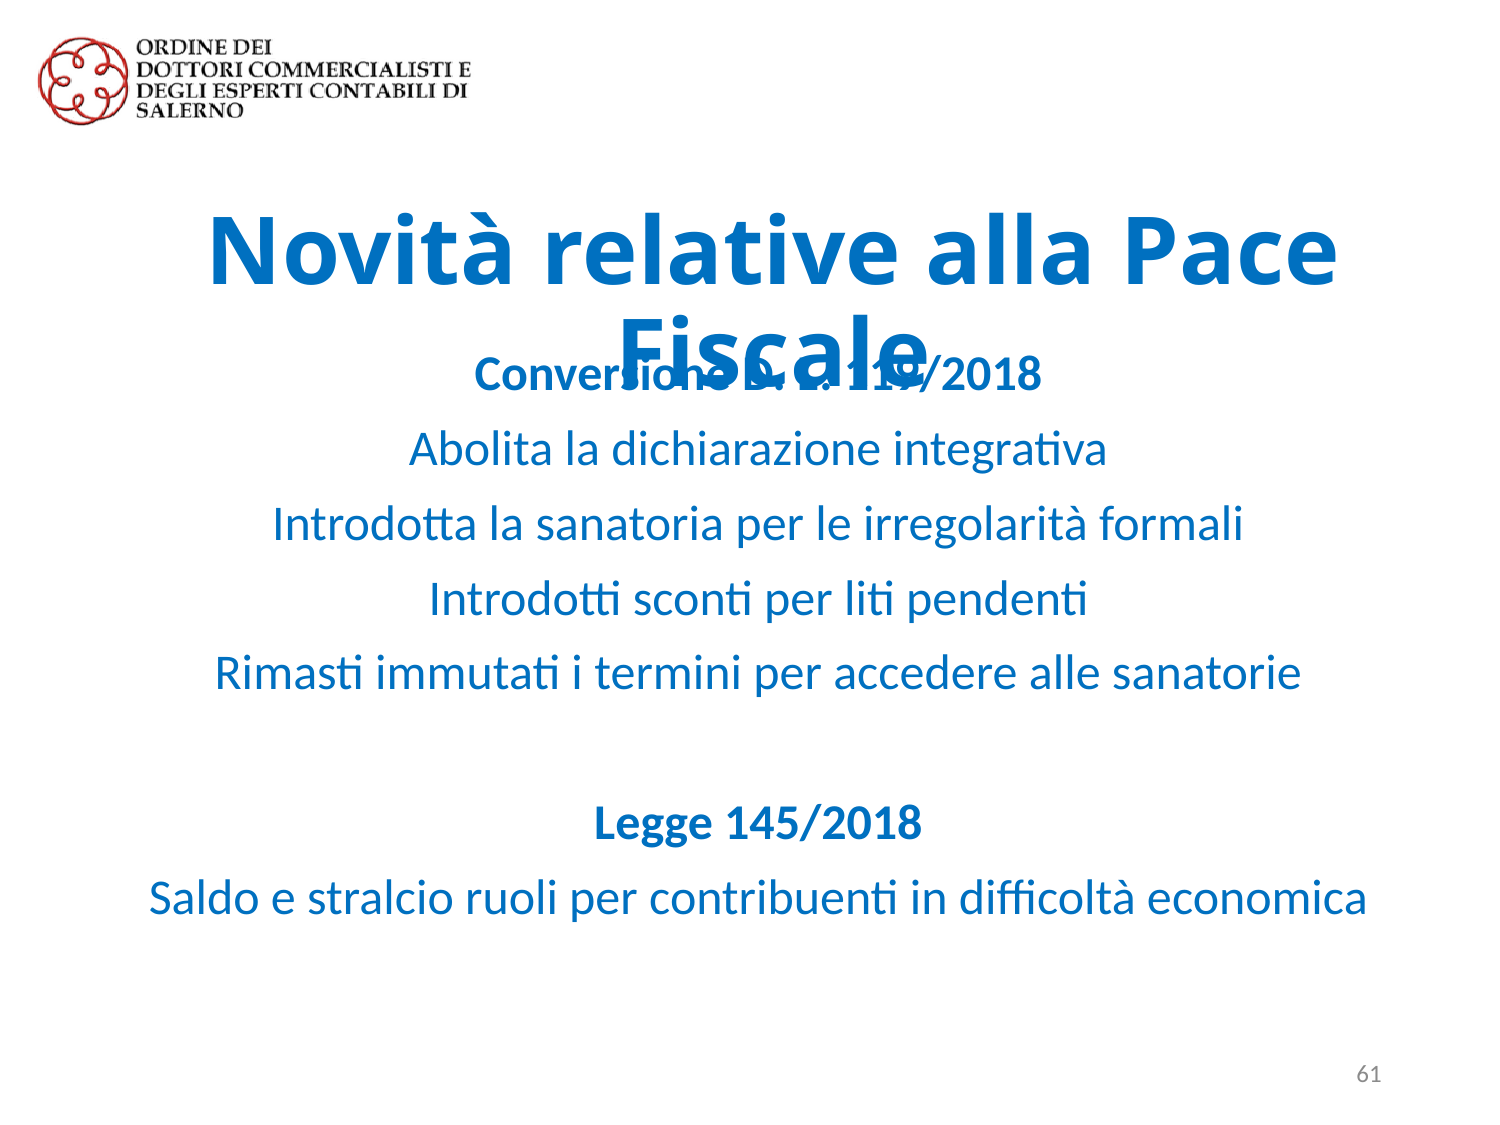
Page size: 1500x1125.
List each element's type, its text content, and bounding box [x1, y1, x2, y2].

picture [29, 29, 479, 127]
title Novità relative alla Pace Fiscale [135, 196, 1411, 303]
slide_number 61 [1059, 1042, 1397, 1103]
subtitle Conversione D. L. 119/2018 Abolita la dichiarazione integrativa Introdotta la sanatoria per le irregolarità formali Introdotti sconti per liti pendenti Rimasti immutati i termini per accedere alle sanatorie Legge 145/2018 Saldo e stralcio ruoli per contribuenti in difficoltà economica [105, 339, 1412, 1035]
